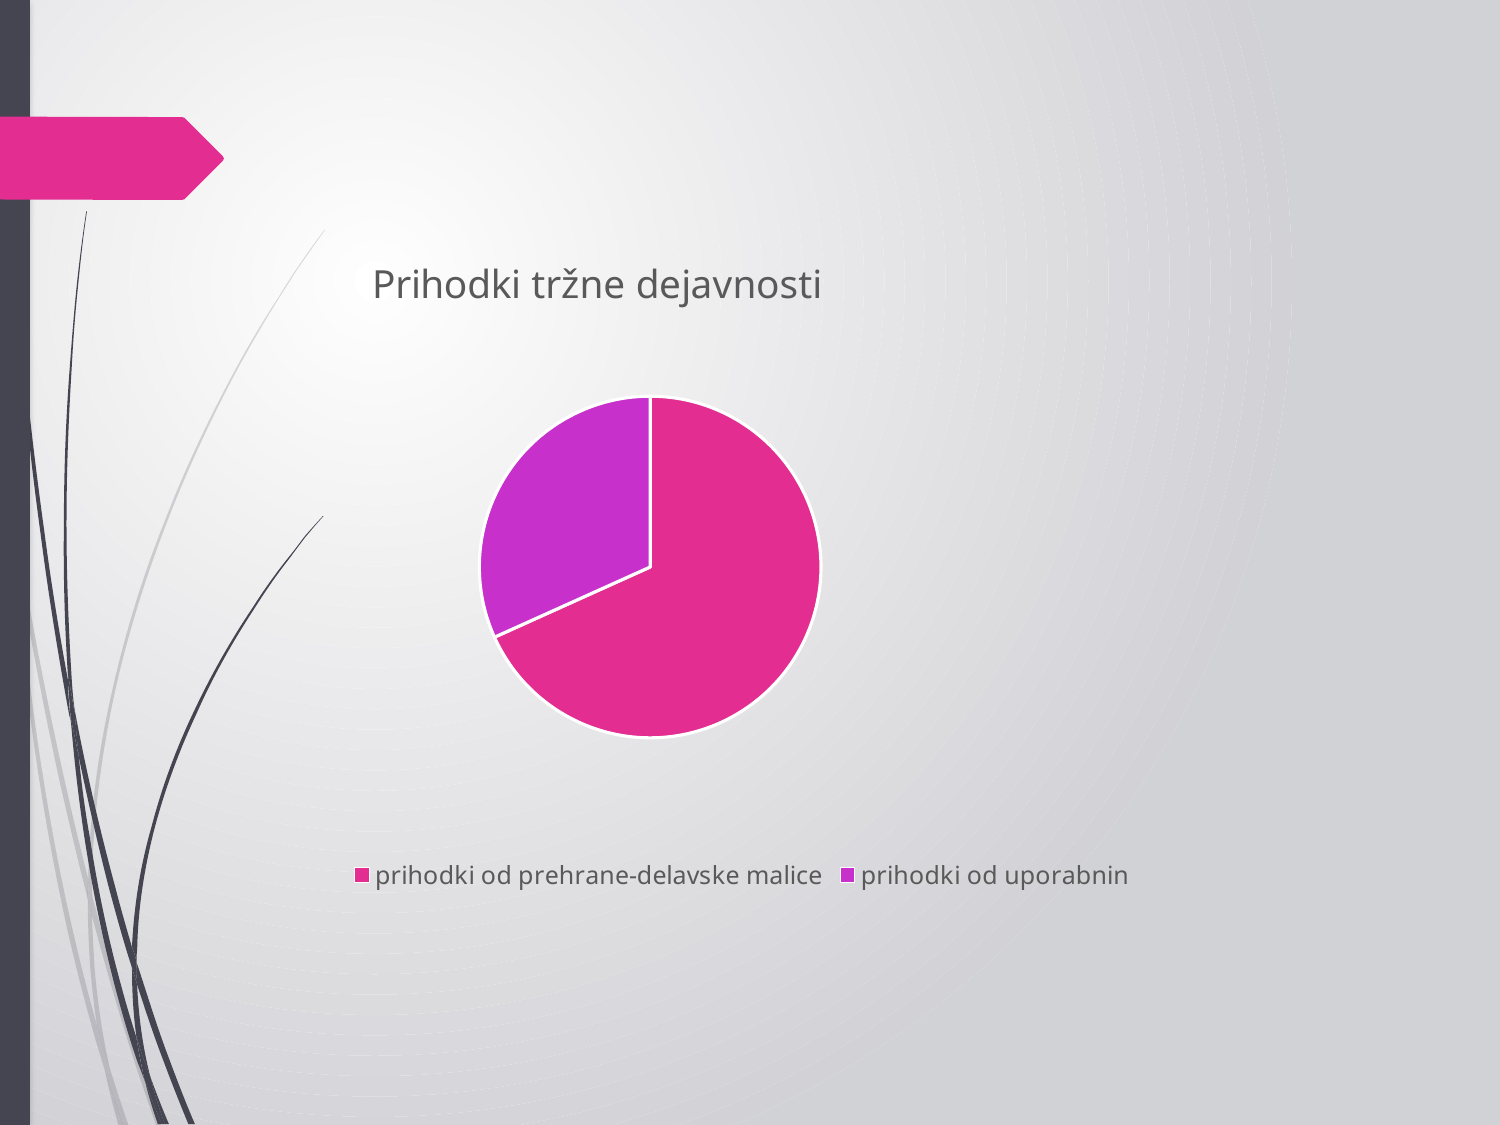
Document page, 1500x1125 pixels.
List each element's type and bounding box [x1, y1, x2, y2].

chart [241, 231, 1243, 899]
